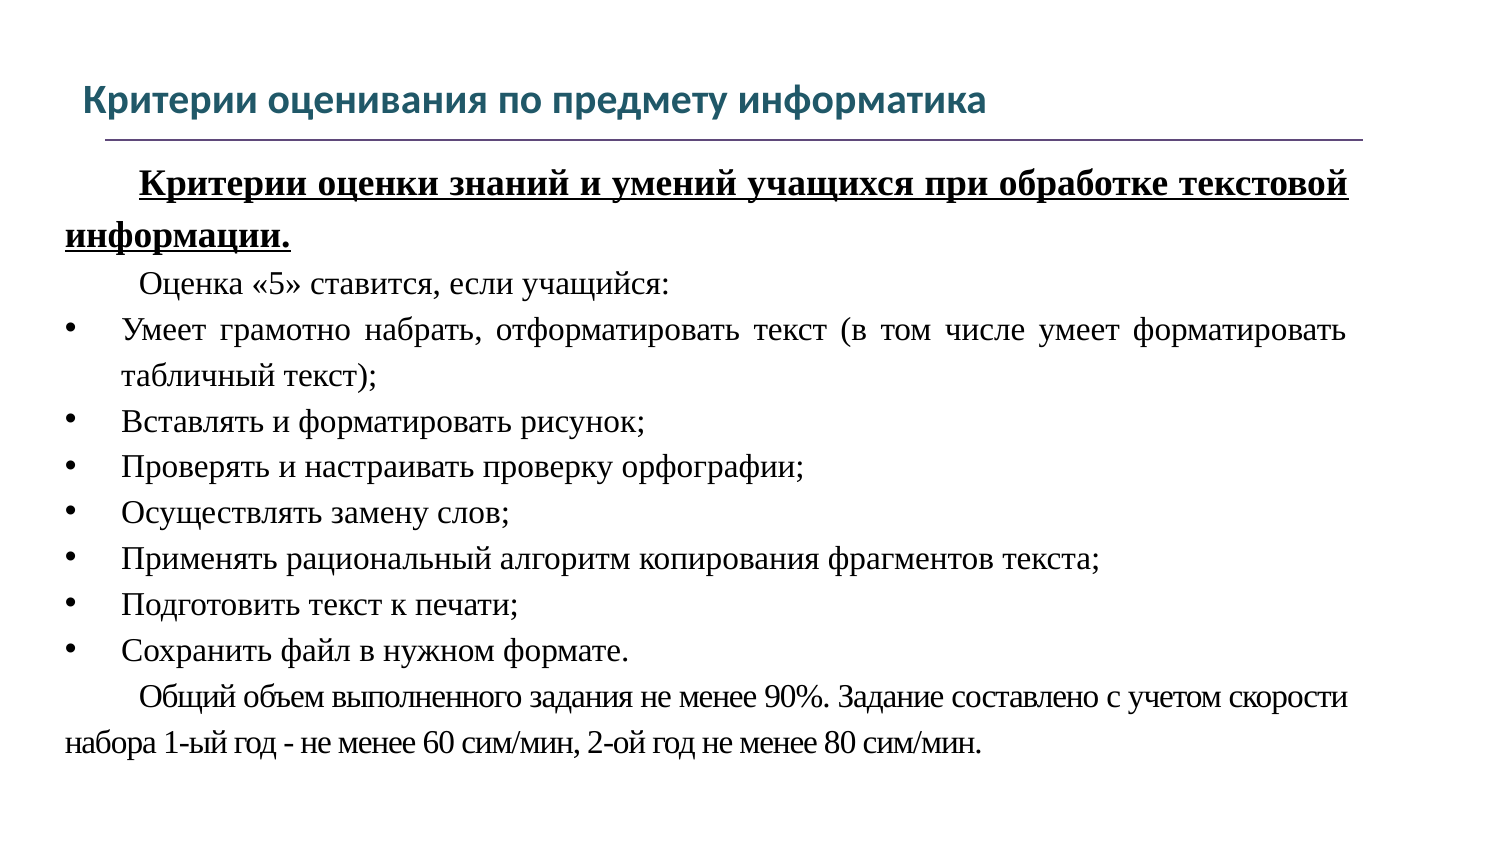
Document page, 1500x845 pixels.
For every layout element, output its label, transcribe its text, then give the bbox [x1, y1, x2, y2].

text_box Критерии оценки знаний и умений учащихся при обработке текстовой информации. Оценка «5» ставится, если учащийся: Умеет грамотно набрать, отформатировать текст (в том числе умеет форматировать табличный текст); Вставлять и форматировать рисунок; Проверять и настраивать проверку орфографии; Осуществлять замену слов; Применять рациональный алгоритм копирования фрагментов текста; Подготовить текст к печати; Сохранить файл в нужном формате. Общий объем выполненного задания не менее 90%. Задание составлено с учетом скорости набора 1-ый год - не менее 60 сим/мин, 2-ой год не менее 80 сим/мин. [50, 144, 1364, 768]
title Критерии оценивания по предмету информатика [83, 28, 1417, 213]
